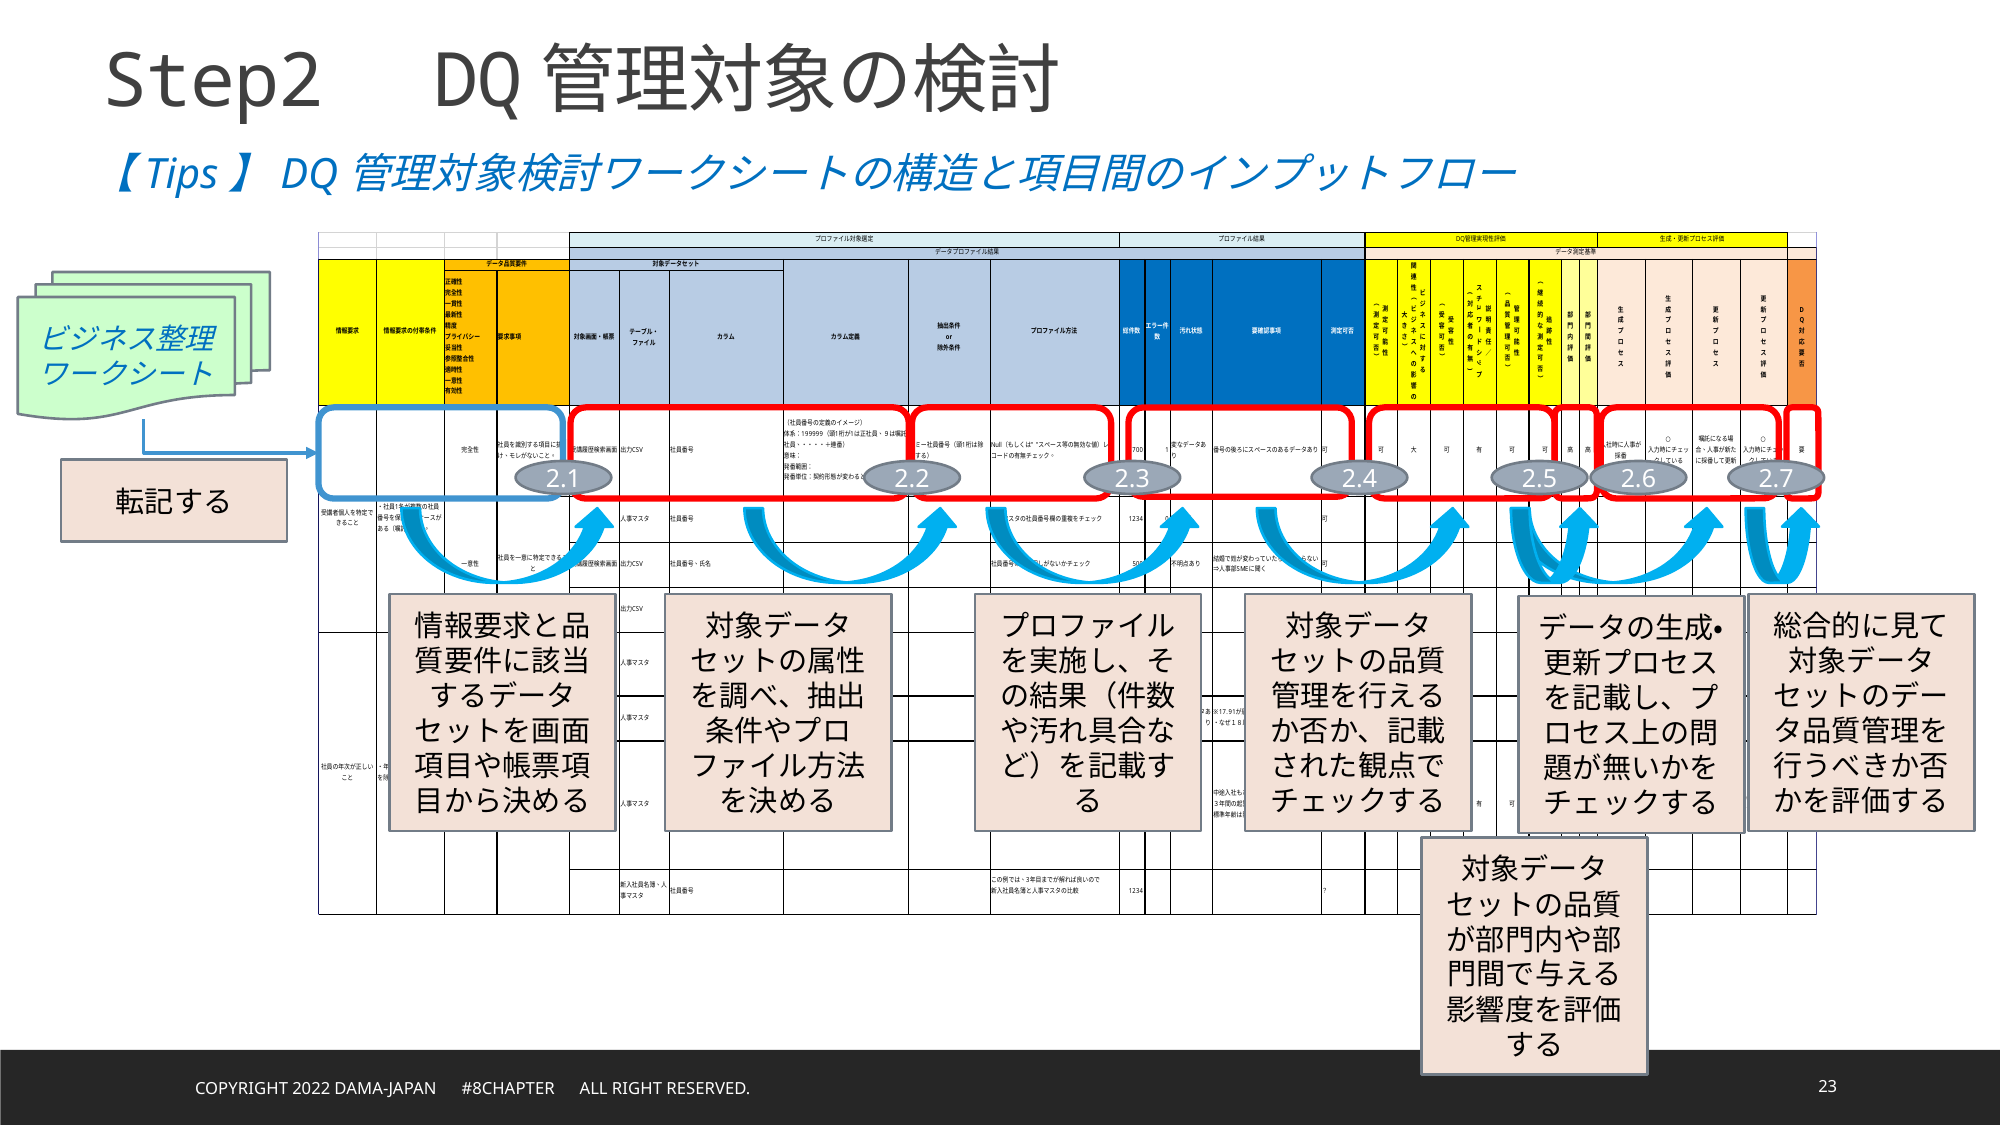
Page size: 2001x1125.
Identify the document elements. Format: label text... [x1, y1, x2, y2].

footer Copyright 2022 DAMA-JAPAN #8chapter All right reserved. [180, 1057, 1299, 1118]
slide_number 23 [1803, 1057, 1932, 1118]
text_box 対象データセットの品質が部門内や部門間で与える影響度を評価する [1420, 923, 1649, 1076]
text_box 転記する [60, 458, 288, 543]
text_box 総合的に見て対象データセットのデータ品質管理を行うべきか否かを評価する [1825, 593, 1976, 832]
picture [317, 231, 1818, 915]
text_box ビジネス整理ワークシート [16, 270, 272, 421]
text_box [202, 336, 243, 530]
text_box Step2 DQ管理対象の検討 [87, 47, 1830, 130]
text_box 【Tips】DQ管理対象検討ワークシートの構造と項目間のインプットフロー [78, 139, 1922, 205]
